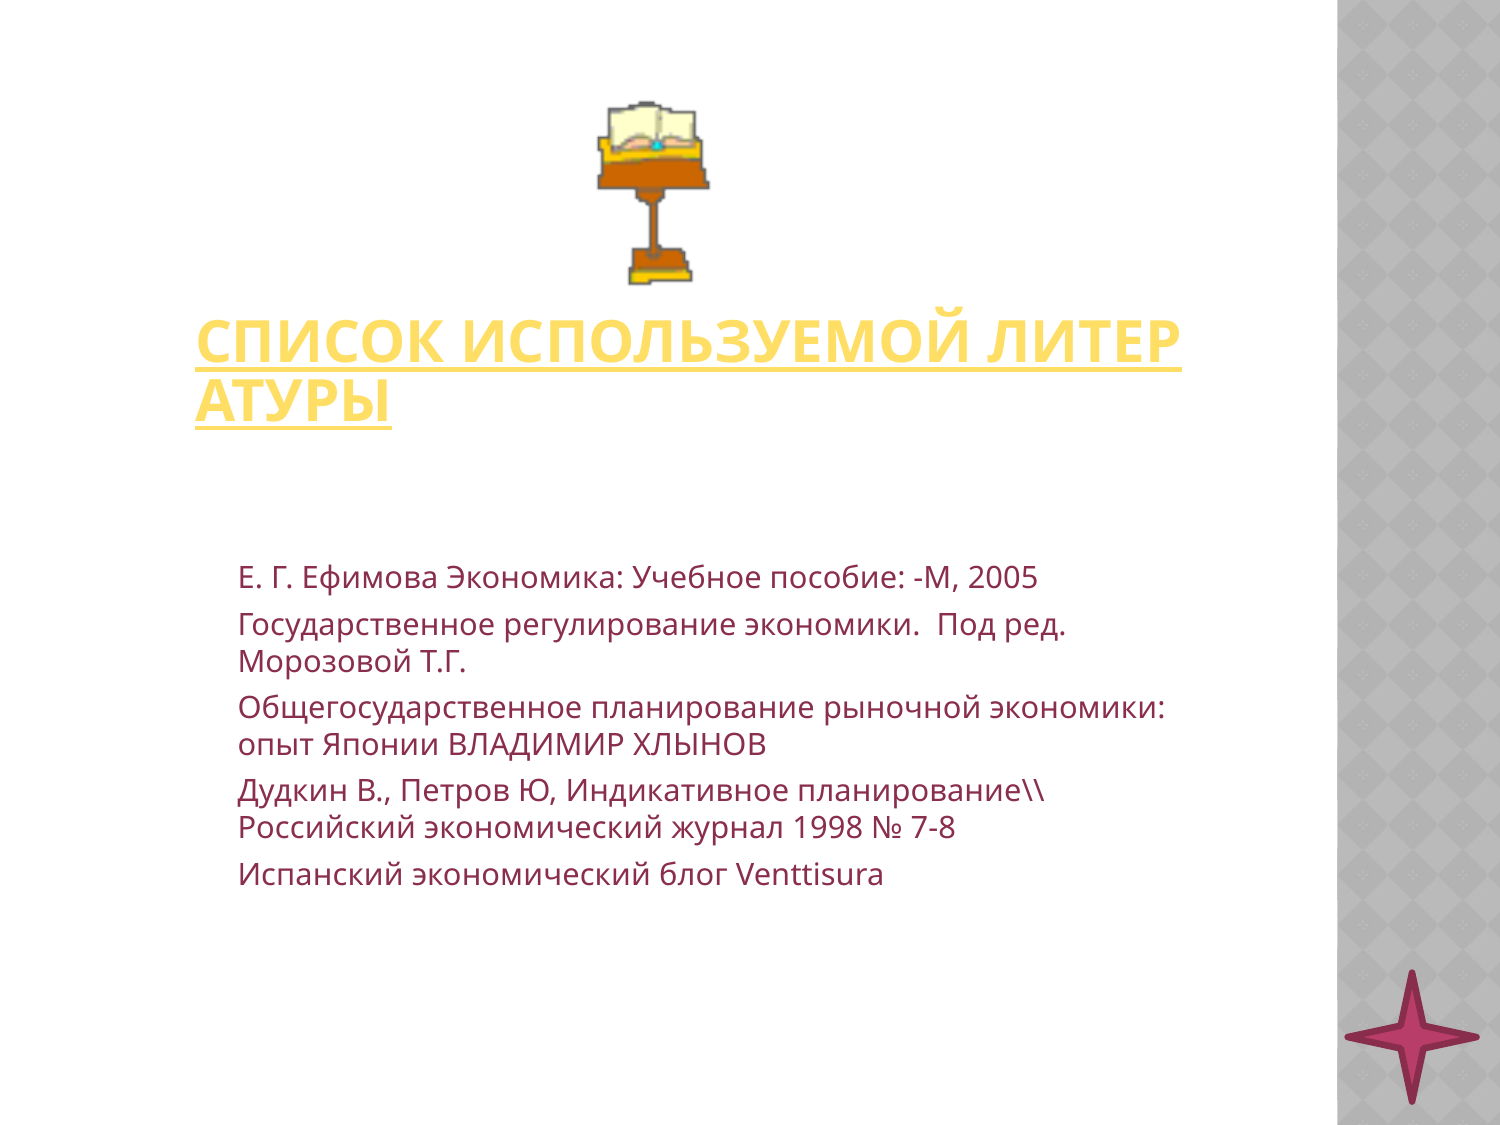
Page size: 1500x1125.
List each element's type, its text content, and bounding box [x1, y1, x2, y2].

text_box [1344, 969, 1480, 1105]
title Список используемой литературы [187, 304, 1214, 463]
list Е. Г. Ефимова Экономика: Учебное пособие: -М, 2005 Государственное регулирование экономики. Под ред. Морозовой Т.Г. Общегосударственное планирование рыночной экономики: опыт Японии ВЛАДИМИР ХЛЫНОВ Дудкин В., Петров Ю, Индикативное планирование\\ Российский экономический журнал 1998 № 7-8 Испанский экономический блог Venttisura [222, 550, 1226, 903]
picture [573, 69, 739, 294]
